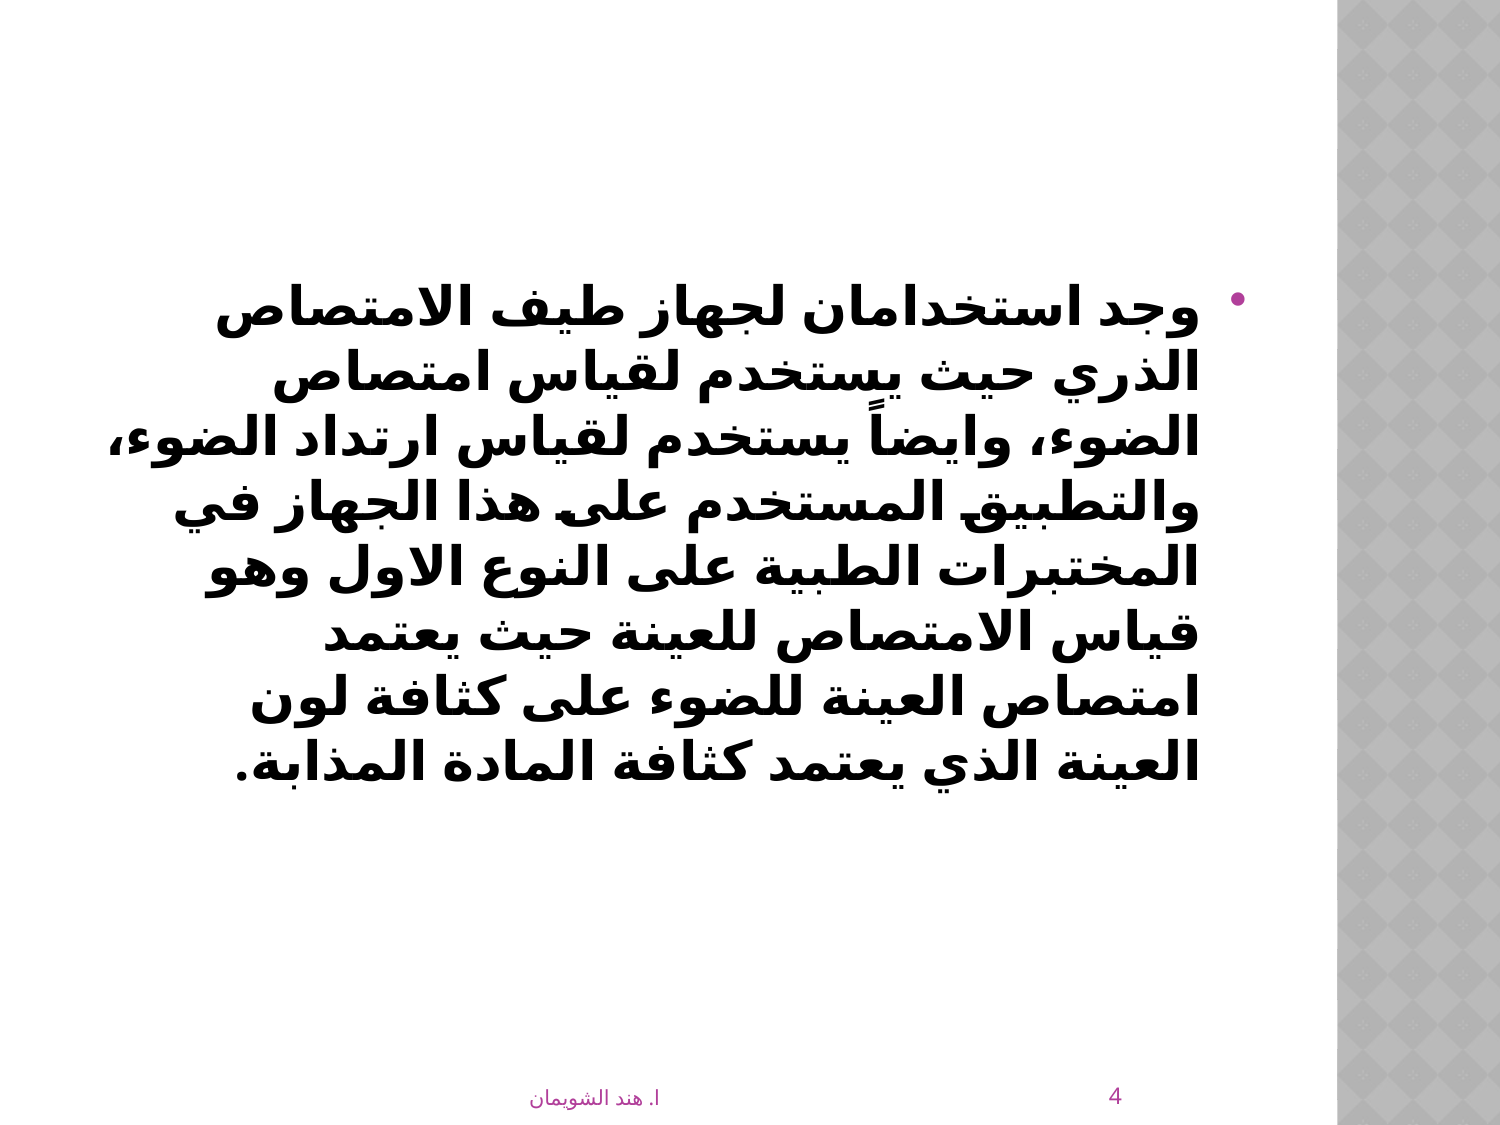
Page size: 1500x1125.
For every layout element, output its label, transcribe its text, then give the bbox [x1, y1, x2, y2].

slide_number 4 [1025, 1075, 1122, 1113]
footer ا. هند الشويمان [75, 1075, 675, 1114]
list وجد استخدامان لجهاز طيف الامتصاص الذري حيث يستخدم لقياس امتصاص الضوء، وايضاً يستخدم لقياس ارتداد الضوء، والتطبيق المستخدم على هذا الجهاز في المختبرات الطبية على النوع الاول وهو قياس الامتصاص للعينة حيث يعتمد امتصاص العينة للضوء على كثافة لون العينة الذي يعتمد كثافة المادة المذابة. [75, 264, 1263, 1059]
